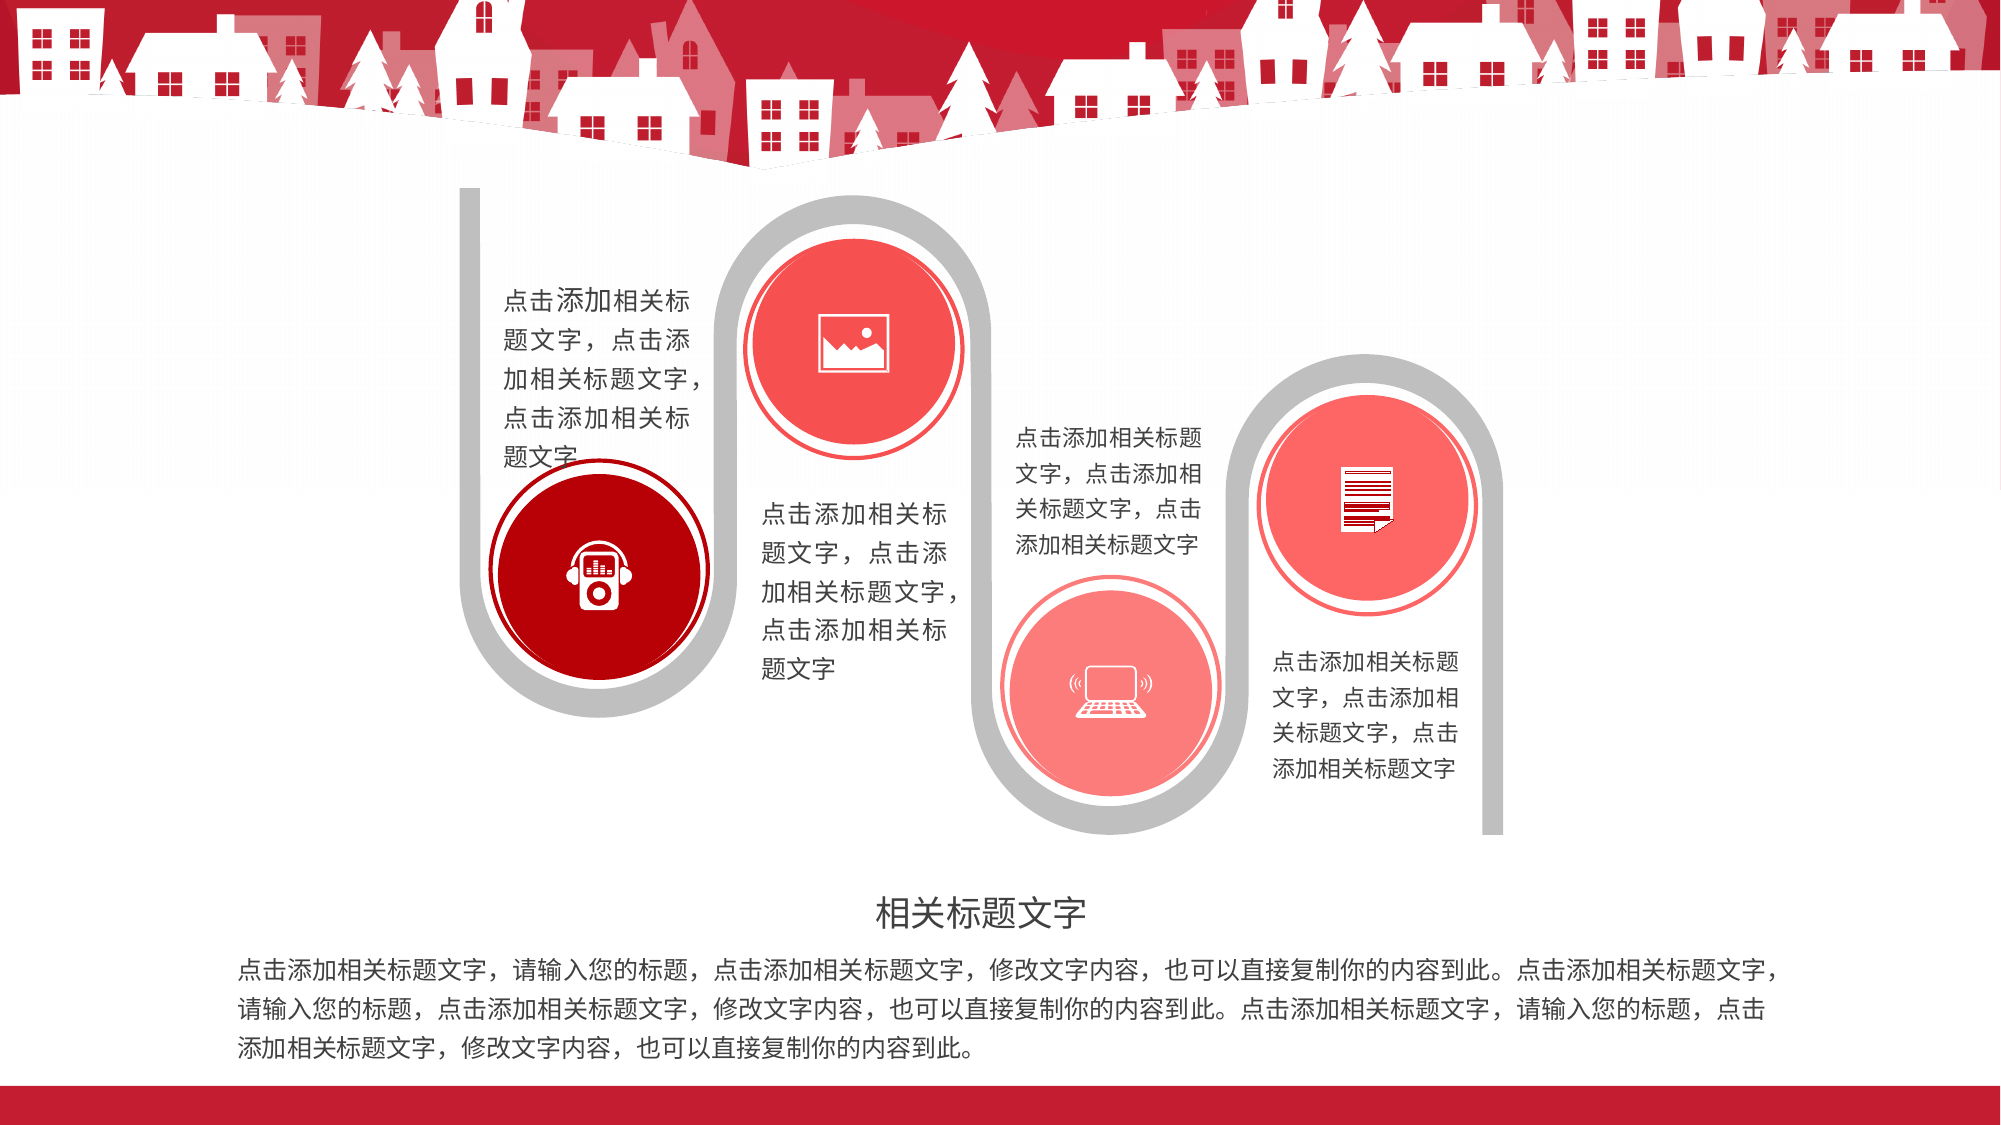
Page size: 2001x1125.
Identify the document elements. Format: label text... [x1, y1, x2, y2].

text_box [459, 188, 1504, 835]
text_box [566, 540, 633, 611]
text_box 点击添加相关标题文字，点击添加相关标题文字，点击添加相关标题文字 [489, 265, 706, 479]
text_box [1069, 673, 1076, 694]
text_box [1075, 665, 1147, 718]
text_box 相关标题文字 [860, 871, 1146, 938]
text_box 点击添加相关标题文字，点击添加相关标题文字，点击添加相关标题文字 [1000, 408, 1218, 566]
text_box [1143, 677, 1148, 691]
picture [1249, 383, 1482, 520]
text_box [1340, 466, 1394, 533]
text_box [823, 336, 884, 368]
picture [0, 0, 2001, 520]
text_box 点击添加相关标题文字，请输入您的标题，点击添加相关标题文字，修改文字内容，也可以直接复制你的内容到此。点击添加相关标题文字，请输入您的标题，点击添加相关标题文字，修改文字内容，也可以直接复制你的内容到此。点击添加相关标题文字，请输入您的标题，点击添加相关标题文字，修改文字内容，也可以直接复制你的内容到此。 [222, 938, 1784, 1070]
text_box [1002, 576, 1220, 795]
text_box [490, 479, 708, 678]
picture [737, 225, 971, 520]
text_box [1146, 673, 1153, 694]
text_box 点击添加相关标题文字，点击添加相关标题文字，点击添加相关标题文字 [746, 481, 963, 692]
text_box [1258, 397, 1476, 615]
text_box [861, 327, 872, 339]
text_box 点击添加相关标题文字，点击添加相关标题文字，点击添加相关标题文字 [1258, 631, 1475, 790]
text_box [745, 240, 963, 459]
text_box [818, 314, 890, 373]
